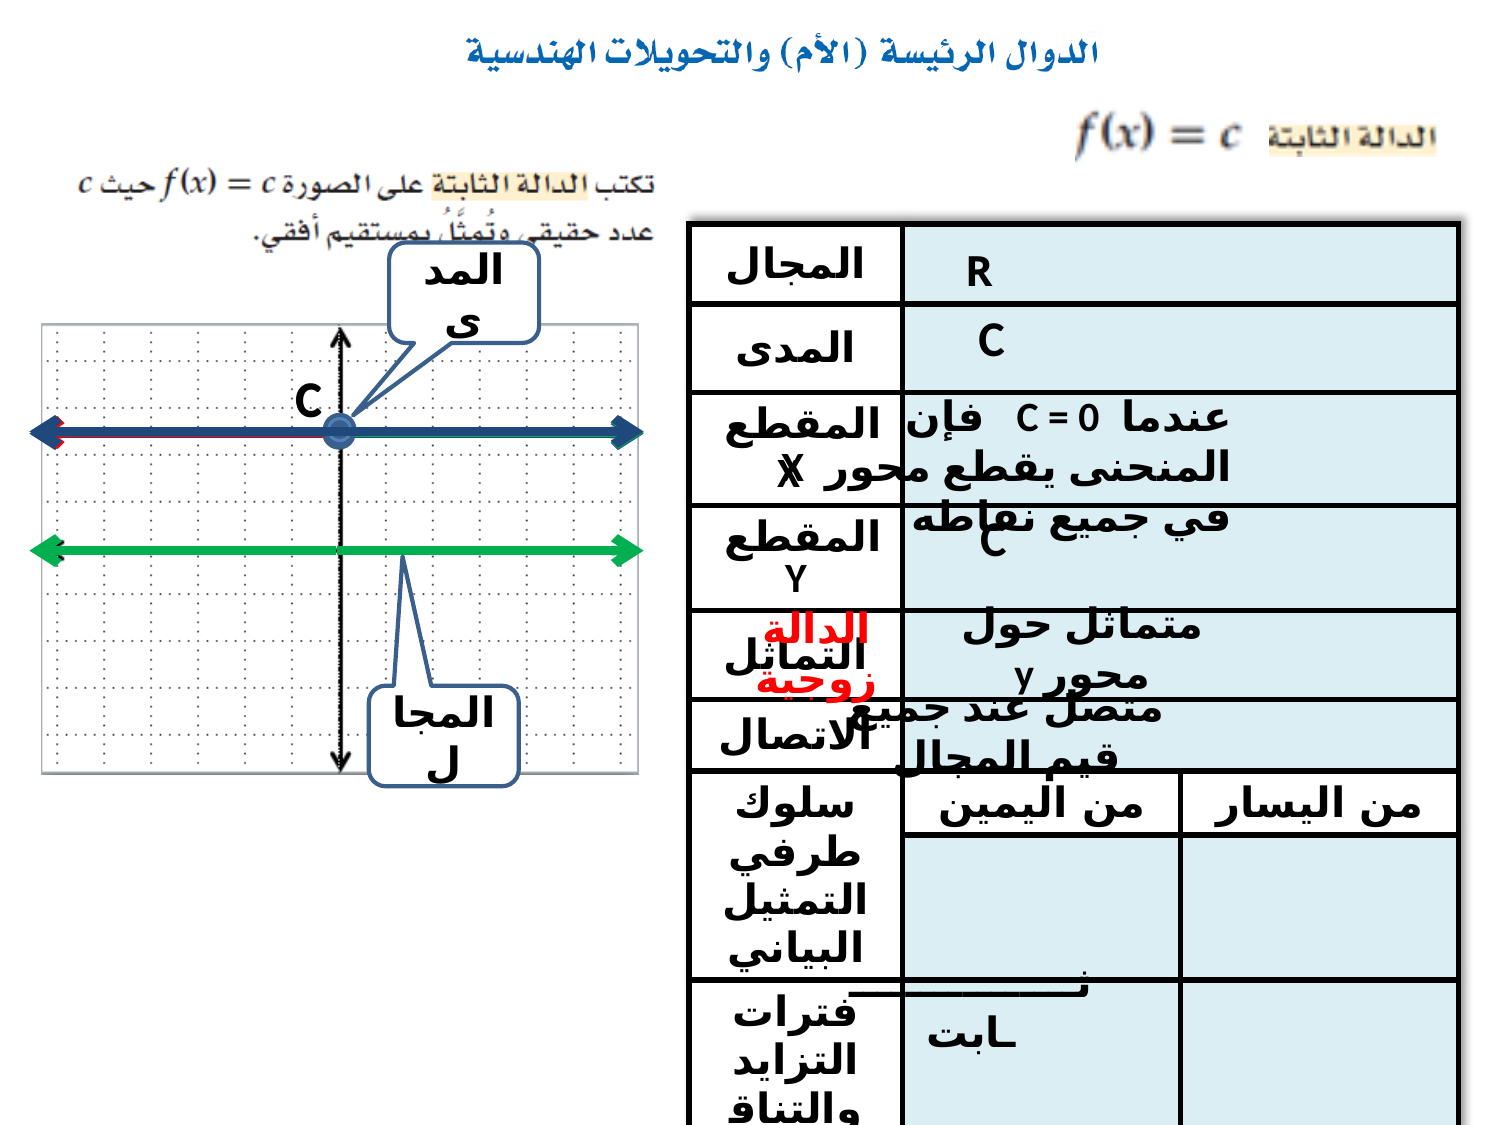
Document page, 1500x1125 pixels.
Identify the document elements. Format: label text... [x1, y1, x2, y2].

table_cell [1238, 613, 1456, 697]
picture [76, 163, 662, 254]
text_box متماثل حول محور y [927, 589, 1238, 705]
text_box C [947, 299, 1036, 375]
text_box المدى [387, 262, 542, 321]
table_cell [905, 838, 1178, 977]
table_cell من اليمين [905, 788, 1178, 832]
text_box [1075, 105, 1442, 170]
table_cell [1183, 983, 1456, 1125]
text_box C [950, 498, 1037, 574]
picture [41, 551, 639, 776]
table_cell المقطع X [692, 395, 746, 503]
table_cell [905, 983, 1178, 1125]
table_cell الاتصال [692, 702, 797, 768]
table_cell [905, 307, 1456, 390]
text_box متصل عند جميع قيم المجال [797, 672, 1216, 788]
text_box عندما C = 0 فإن المنحنى يقطع محور X في جميع نقاطه [746, 382, 1247, 548]
table_cell المقطع Y [692, 508, 900, 608]
table_cell [1247, 395, 1456, 503]
picture [41, 323, 639, 358]
text_box R [927, 236, 1041, 302]
table_header المجال [692, 227, 900, 301]
table_cell [905, 508, 1456, 608]
table_cell سلوك طرفي التمثيل البياني [692, 774, 900, 977]
table_header [905, 227, 1456, 301]
table_cell فترات التزايد والتناقص [692, 983, 900, 1125]
picture [466, 30, 1099, 73]
table_cell [1216, 702, 1456, 768]
picture [41, 448, 639, 550]
table_cell من اليسار [1183, 774, 1456, 832]
table_cell [1183, 838, 1456, 977]
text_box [29, 358, 644, 445]
text_box المجال [373, 784, 514, 789]
table_cell المدى [692, 307, 900, 390]
text_box ثـــــــــــــــــابت [832, 948, 1109, 1064]
text_box الدالة زوجية [702, 594, 931, 710]
table_cell التماثل [692, 613, 702, 697]
